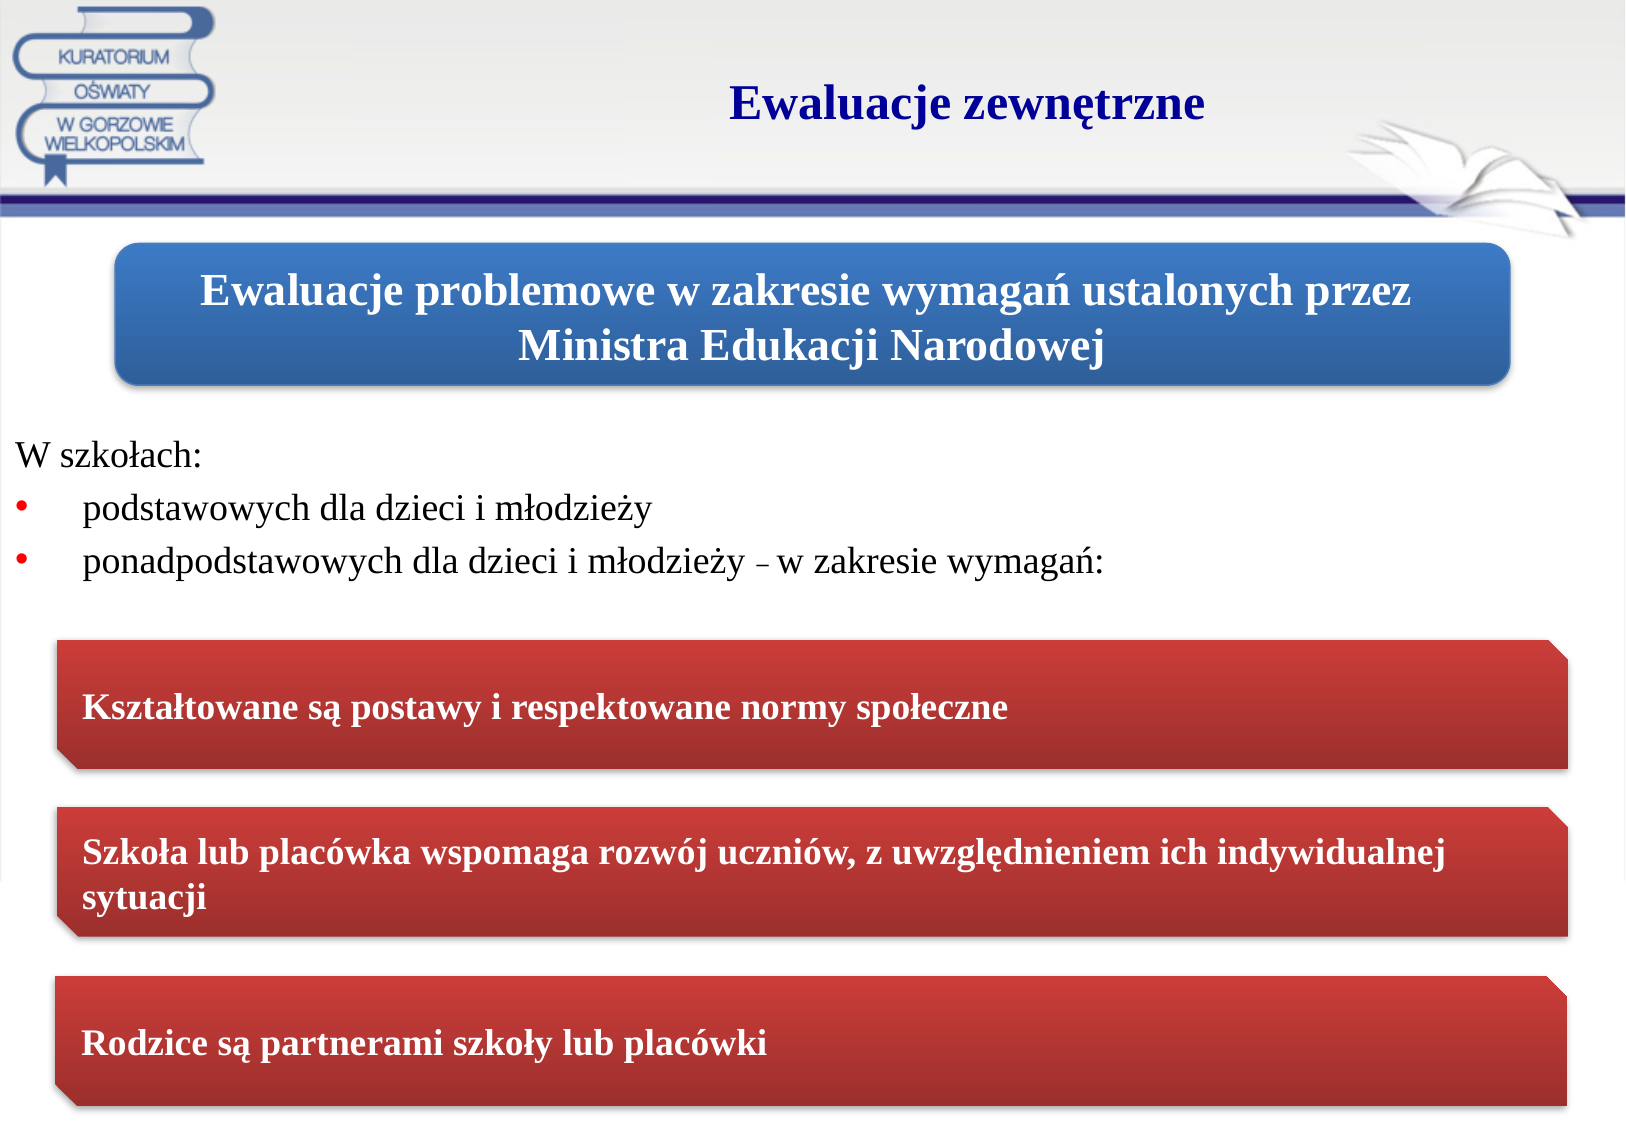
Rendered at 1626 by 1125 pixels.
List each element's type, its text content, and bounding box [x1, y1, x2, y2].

text_box Ewaluacje problemowe w zakresie wymagań ustalonych przez Ministra Edukacji Narodowej [114, 242, 1511, 386]
title Ewaluacje zewnętrzne [317, 23, 1594, 176]
list W szkołach: podstawowych dla dzieci i młodzieży ponadpodstawowych dla dzieci i młodzieży – w zakresie wymagań: [0, 219, 1606, 881]
text_box [0, 881, 1625, 1125]
picture [0, 0, 1626, 1125]
text_box Kształtowane są postawy i respektowane normy społeczne [56, 639, 1569, 770]
text_box Rodzice są partnerami szkoły lub placówki [55, 975, 1568, 1106]
text_box Szkoła lub placówka wspomaga rozwój uczniów, z uwzględnieniem ich indywidualnej sytuacji [56, 806, 1569, 937]
